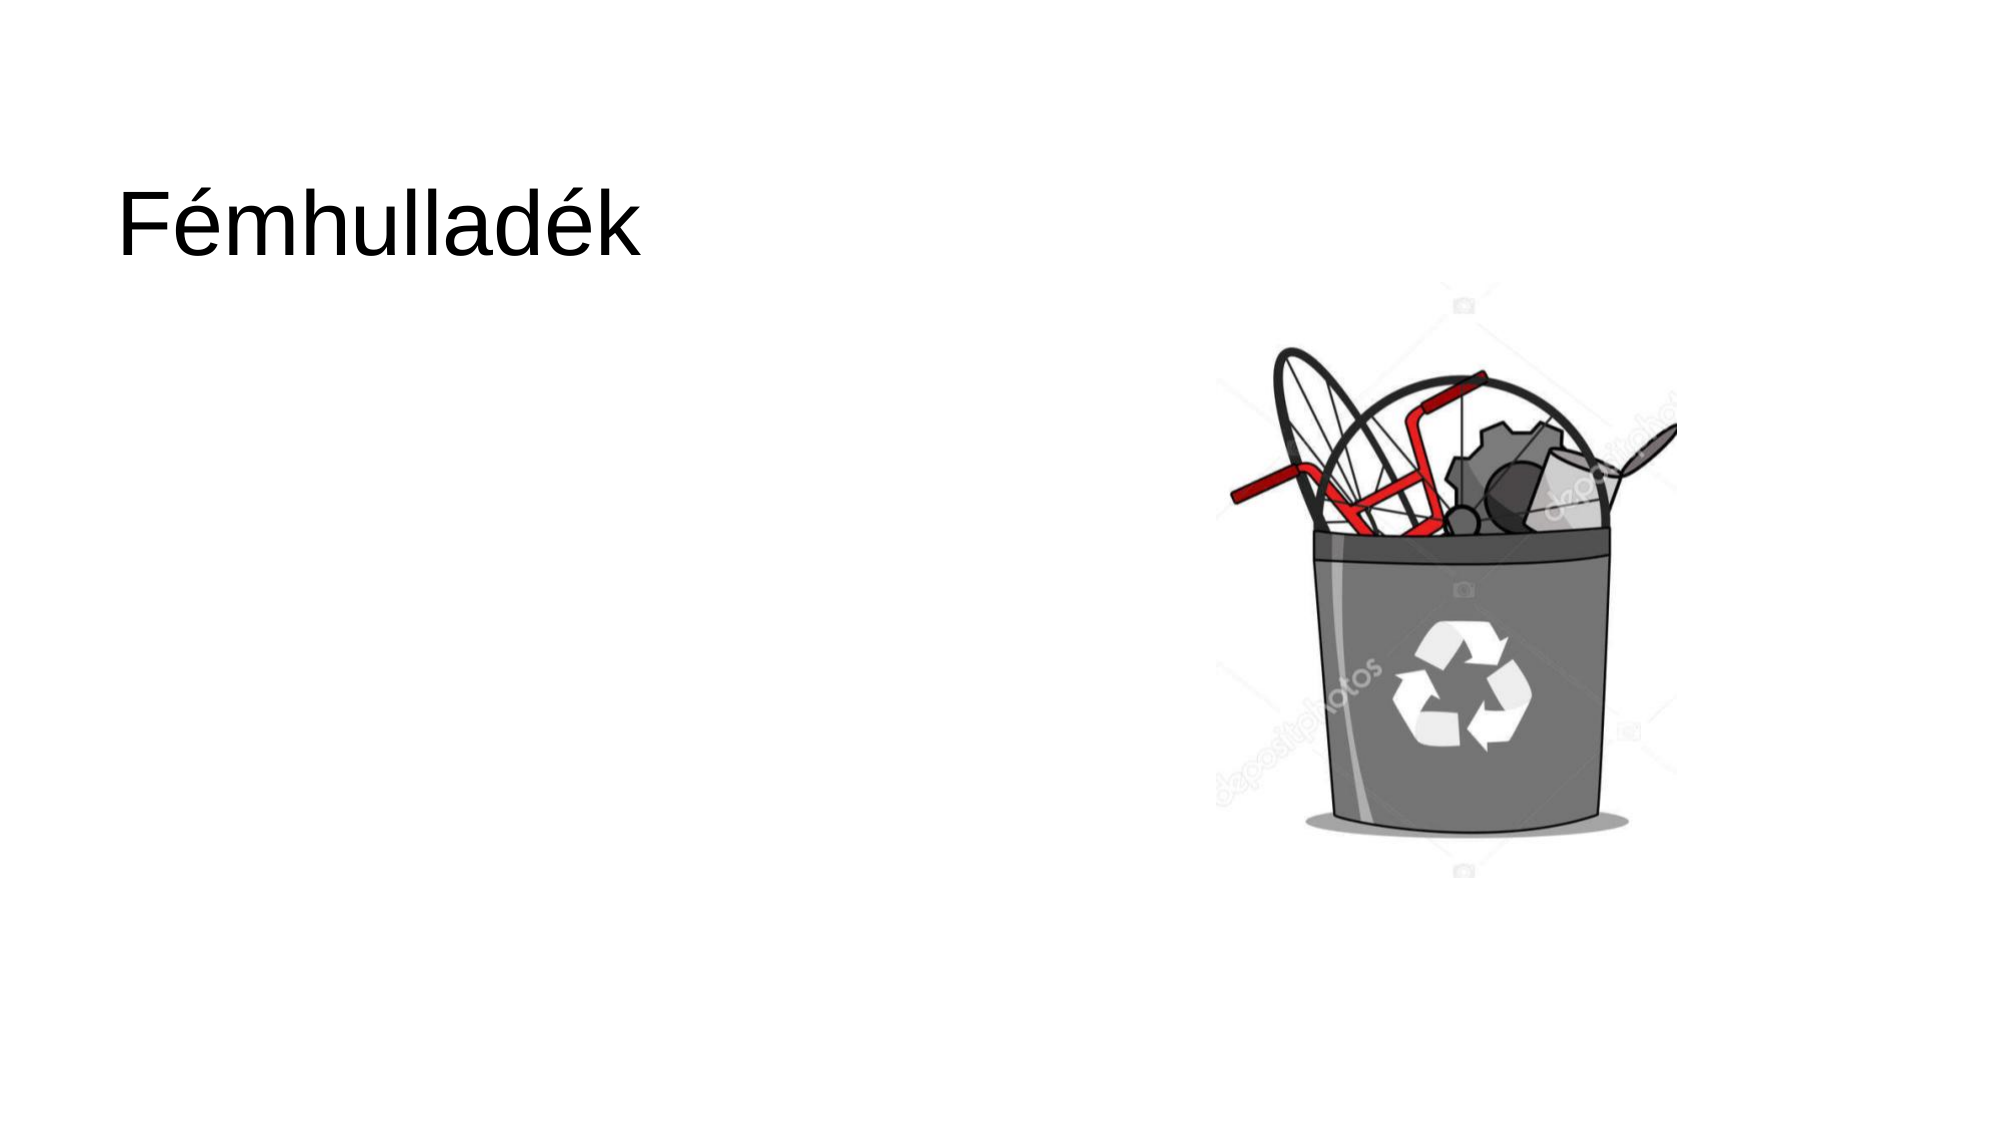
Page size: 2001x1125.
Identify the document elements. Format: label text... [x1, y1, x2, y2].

title Fémhulladék [101, 125, 927, 326]
picture [1216, 282, 1677, 878]
